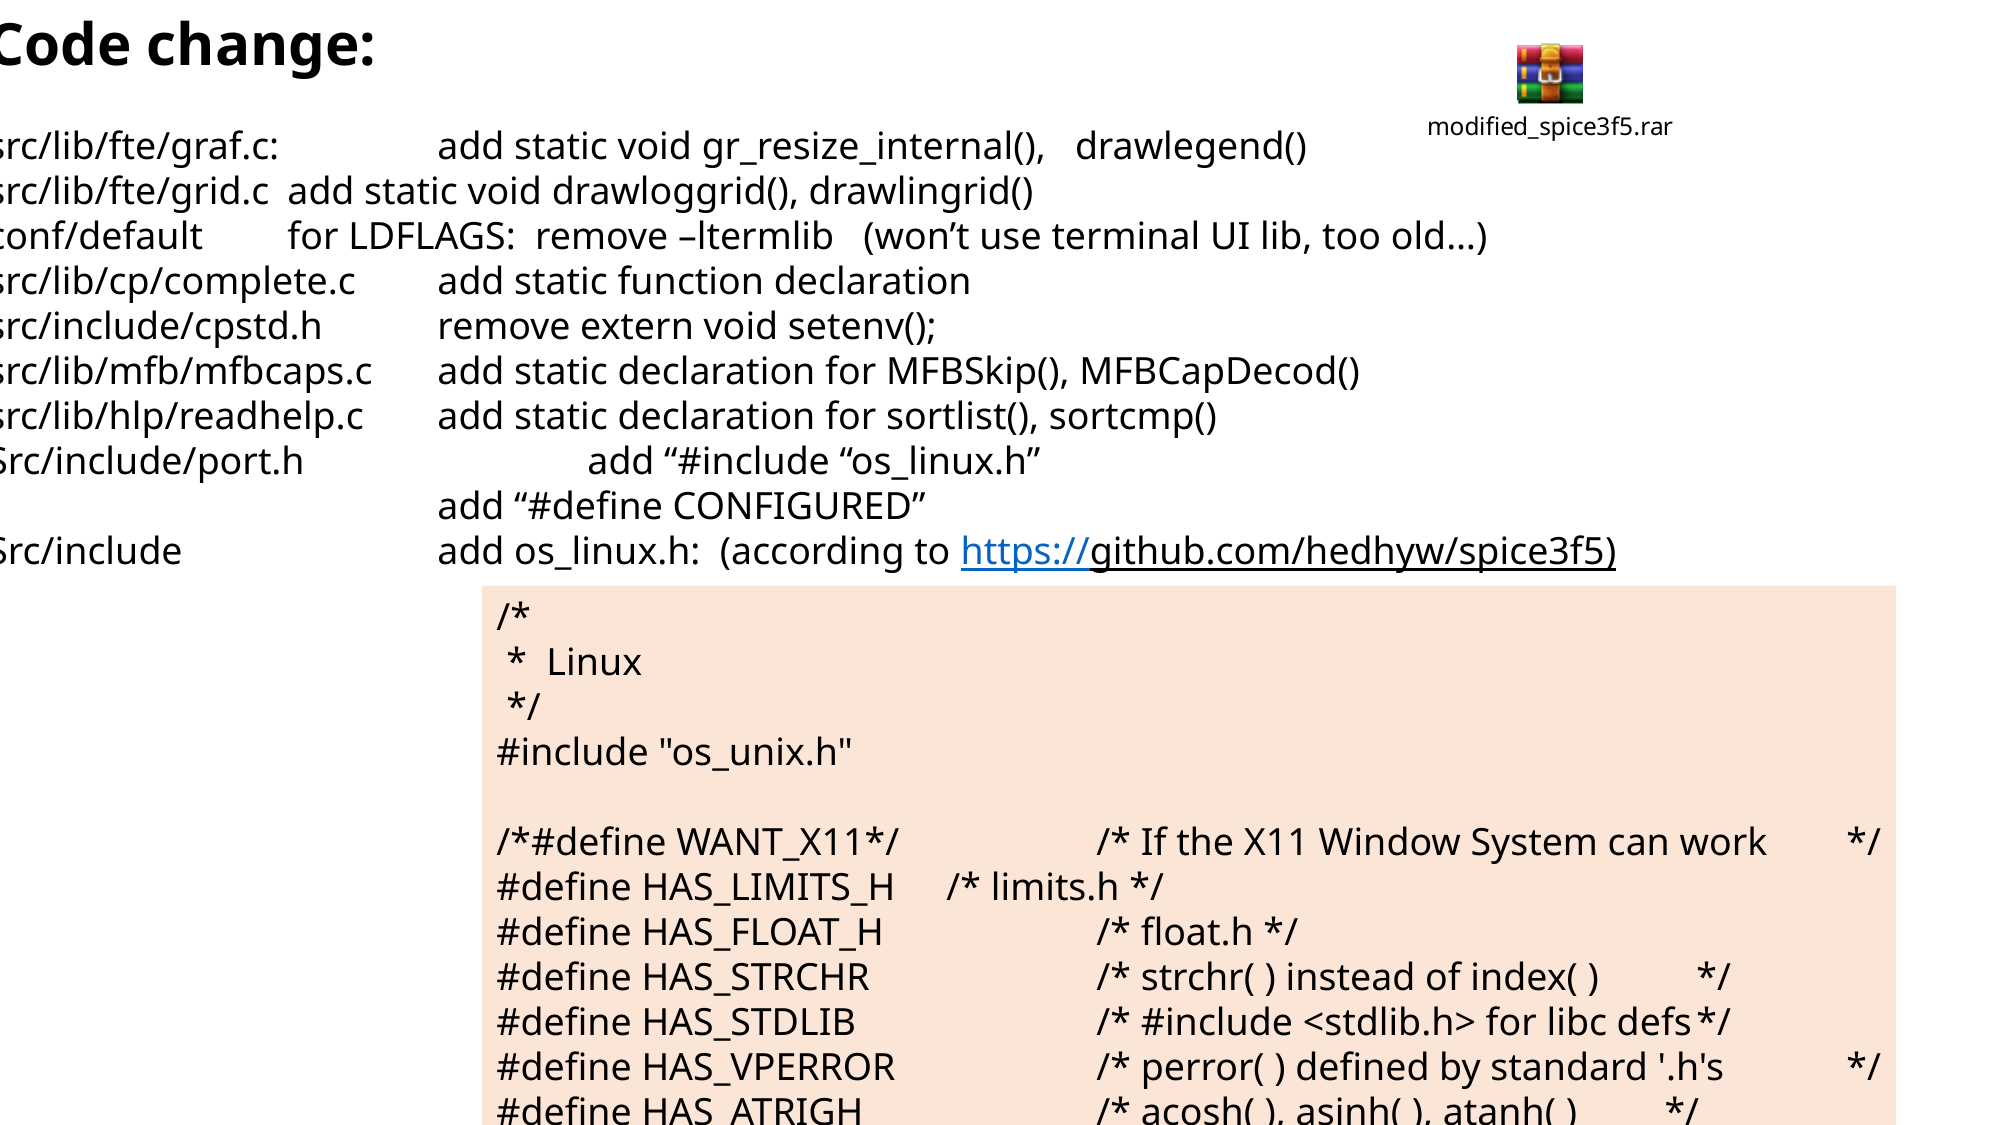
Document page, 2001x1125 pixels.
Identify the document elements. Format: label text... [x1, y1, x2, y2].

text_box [1388, 41, 1710, 152]
text_box Code change: src/lib/fte/graf.c: add static void gr_resize_internal(), drawlegend() src/lib/fte/grid.c add static void drawloggrid(), drawlingrid() conf/default for LDFLAGS: remove –ltermlib (won’t use terminal UI lib, too old…) src/lib/cp/complete.c add static function declaration src/include/cpstd.h remove extern void setenv(); src/lib/mfb/mfbcaps.c add static declaration for MFBSkip(), MFBCapDecod() src/lib/hlp/readhelp.c add static declaration for sortlist(), sortcmp() Src/include/port.h add “#include “os_linux.h” add “#define CONFIGURED” Src/include add os_linux.h: (according to https://github.com/hedhyw/spice3f5) [0, 0, 1631, 586]
text_box /* * Linux */ #include "os_unix.h" /*#define WANT_X11*/ /* If the X11 Window System can work */ #define HAS_LIMITS_H /* limits.h */ #define HAS_FLOAT_H /* float.h */ #define HAS_STRCHR /* strchr( ) instead of index( ) */ #define HAS_STDLIB /* #include <stdlib.h> for libc defs */ #define HAS_VPERROR /* perror( ) defined by standard '.h's */ #define HAS_ATRIGH /* acosh( ), asinh( ), atanh( ) */ #define HAS_BCOPY /* bcopy( ), bzero( ) */ #define HAS_BSDRANDOM /* srandom( ) and random( ) */ #define HAS_BSDRUSAGE /* getrusage( ) */ #define HAS_DUP2 /* dup2(a, b) for shifting file descrs. */ #define HAS_ENVIRON /* getenv( ) */ #define HAS_GETWD /* getwd(buf) */ #define HAS_STRINGS /* use <strings.h> instead of <string.h> */ #define HAS_SYSVTTY #define HAS_SYSVDIRS [481, 585, 1897, 1125]
